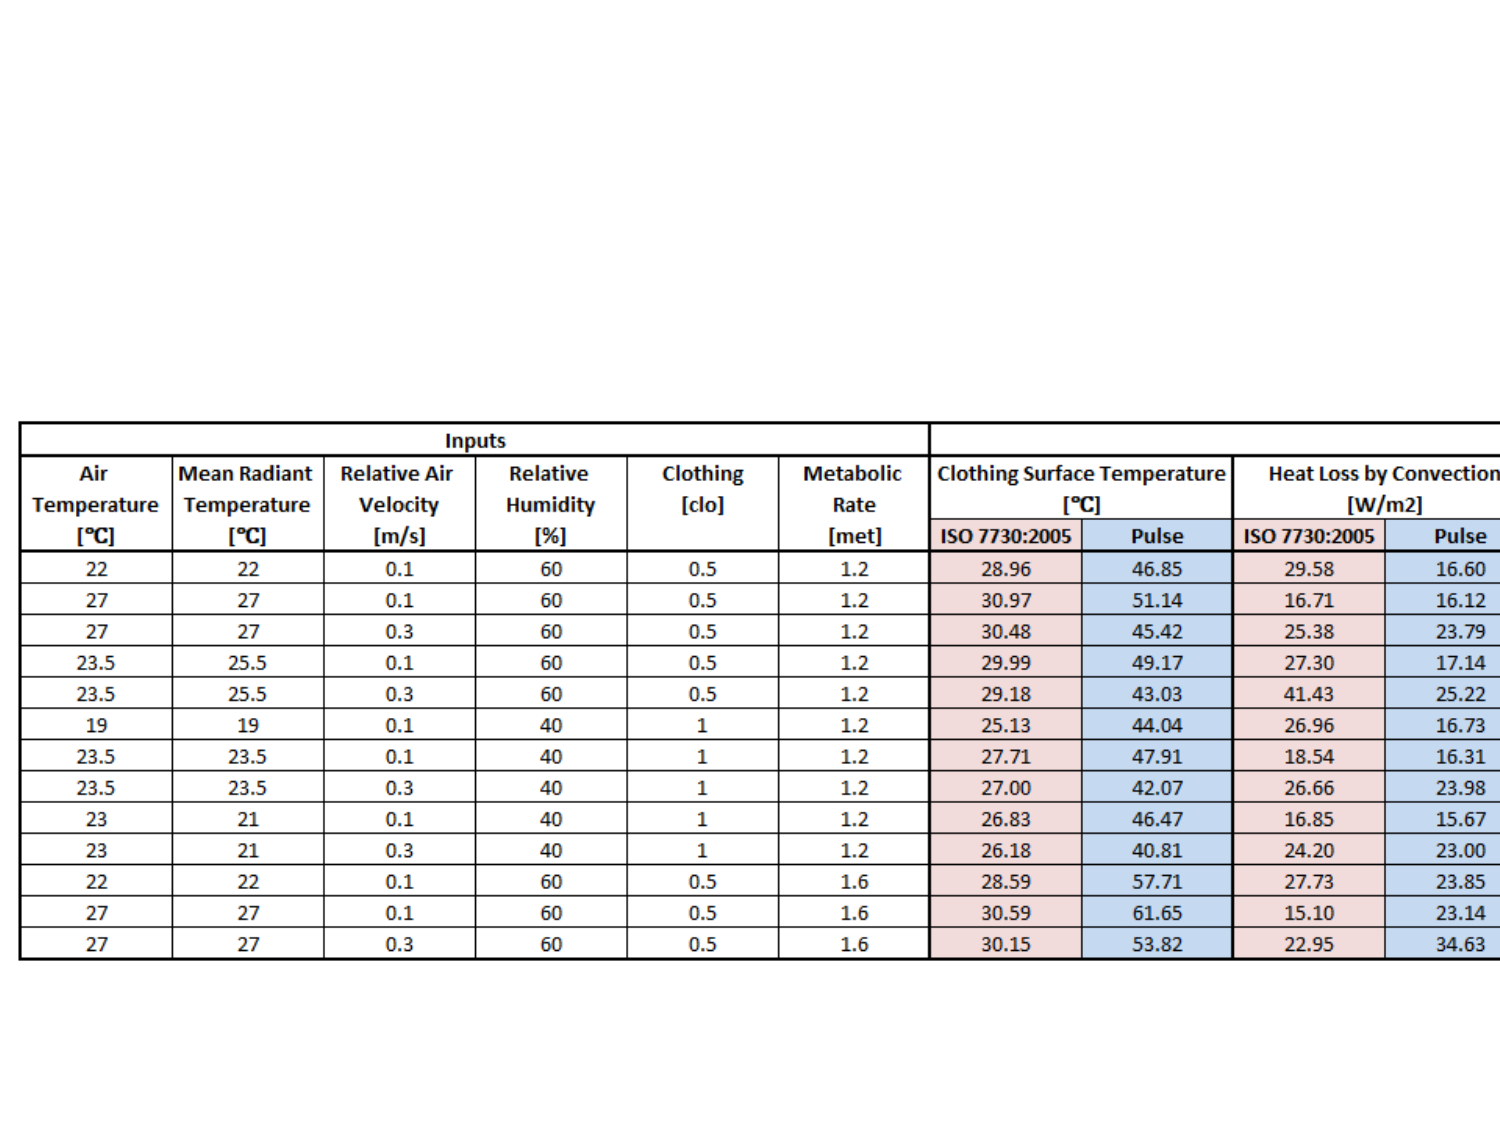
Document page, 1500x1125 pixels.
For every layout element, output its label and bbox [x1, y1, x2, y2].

picture [0, 408, 1500, 975]
